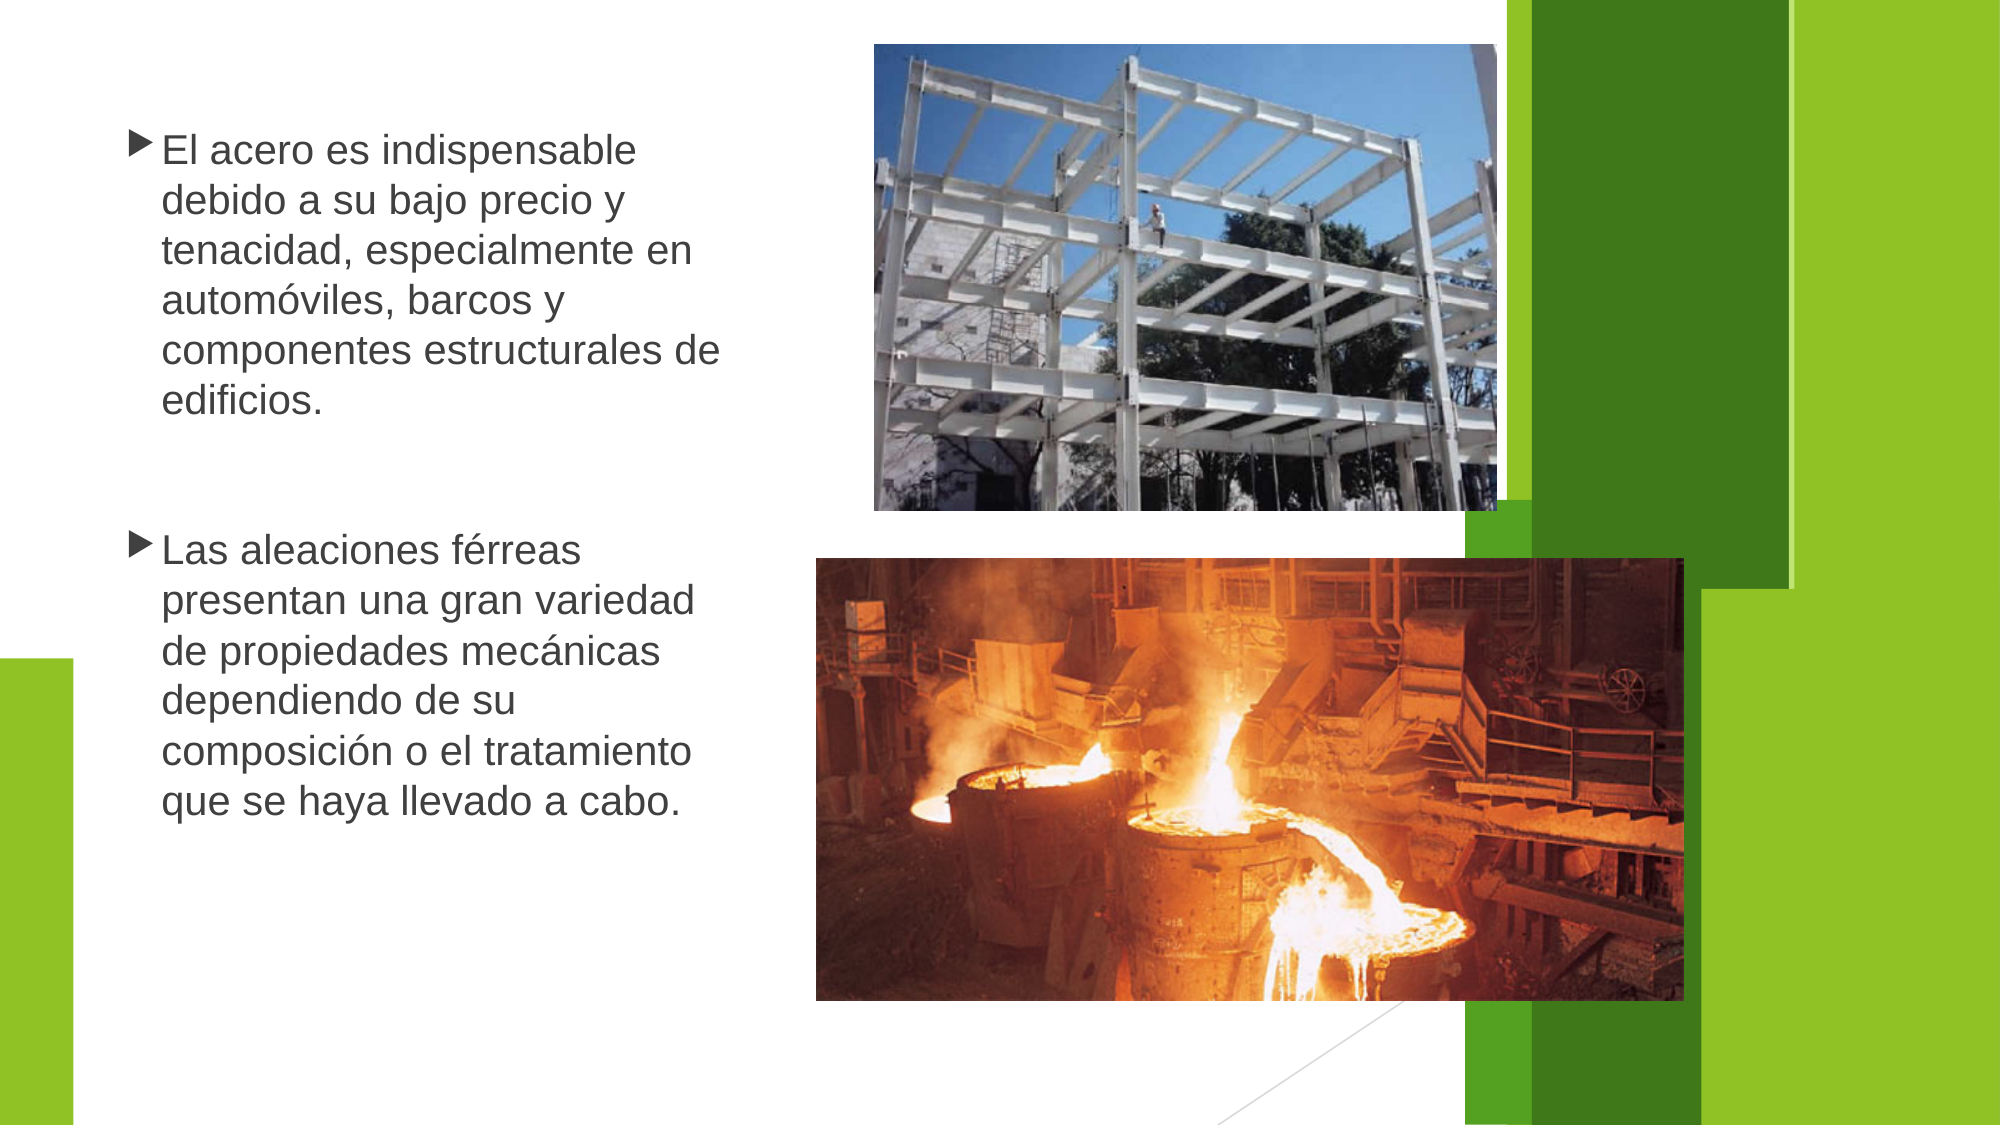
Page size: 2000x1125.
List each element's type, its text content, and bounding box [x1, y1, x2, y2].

picture [874, 44, 1497, 512]
picture [815, 557, 1684, 1001]
text_box El acero es indispensable debido a su bajo precio y tenacidad, especialmente en automóviles, barcos y componentes estructurales de edificios. Las aleaciones férreas presentan una gran variedad de propiedades mecánicas dependiendo de su composición o el tratamiento que se haya llevado a cabo. [111, 115, 753, 991]
